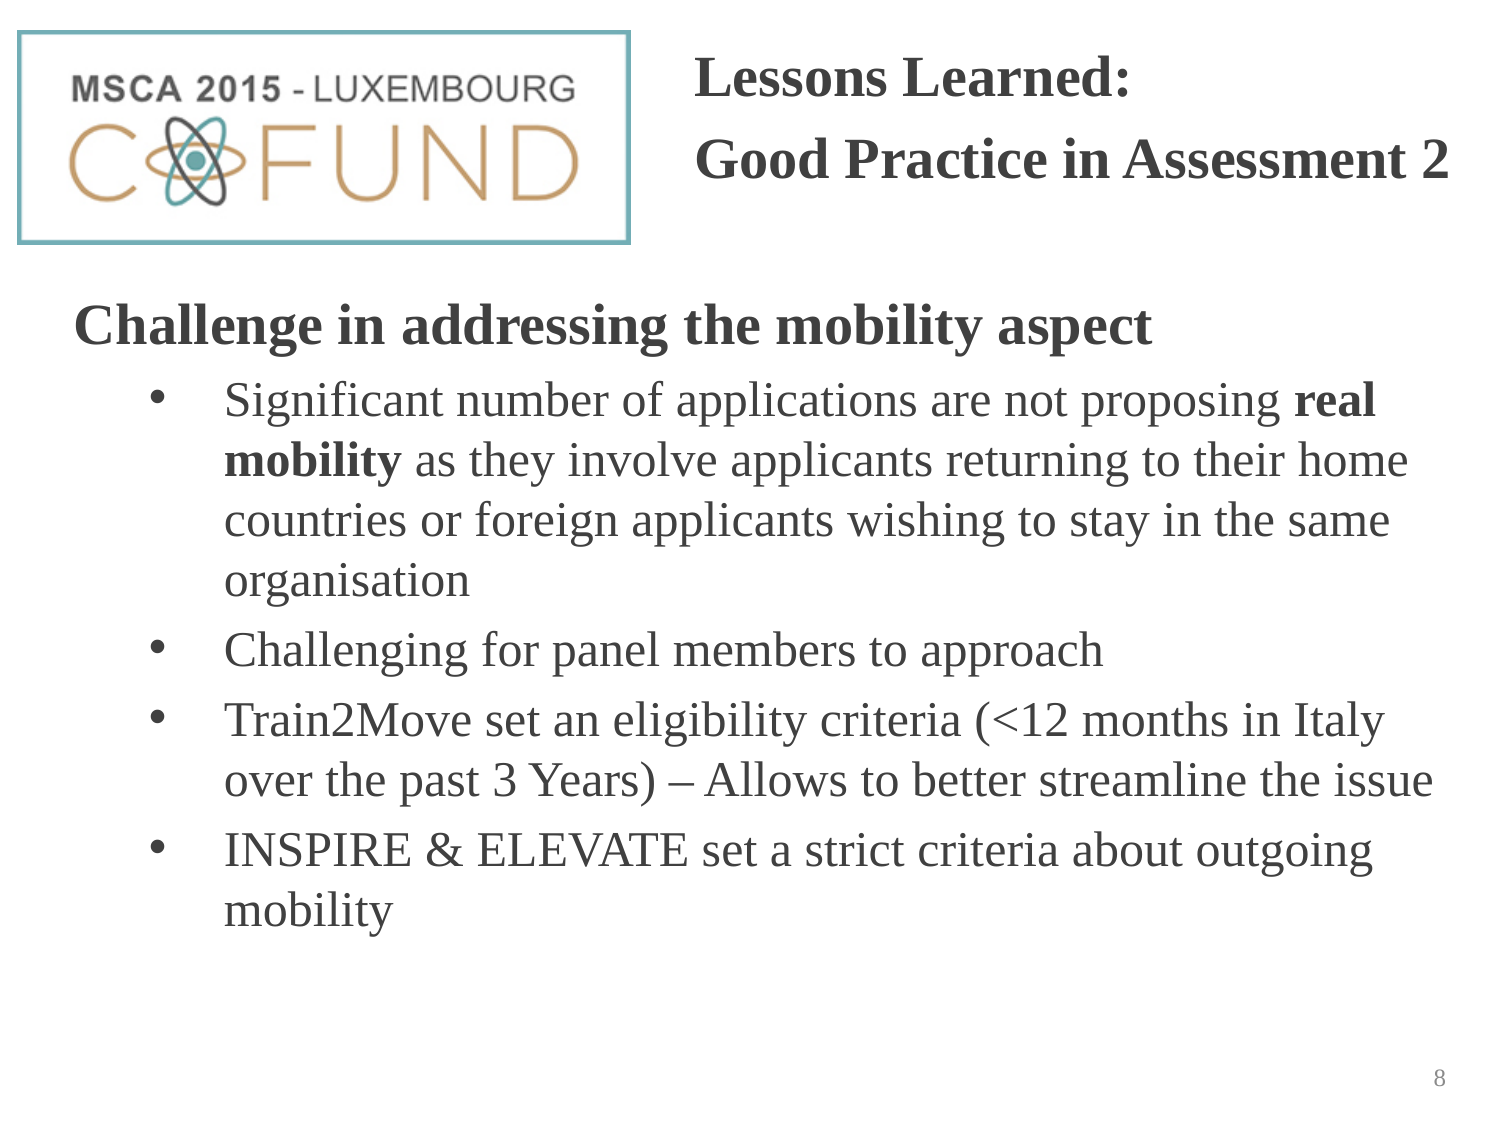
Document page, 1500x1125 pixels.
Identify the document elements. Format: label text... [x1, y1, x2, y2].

picture [17, 30, 631, 246]
footer 8 [986, 1046, 1462, 1107]
text_box Lessons Learned: Good Practice in Assessment 2 [679, 30, 1483, 245]
subtitle Challenge in addressing the mobility aspect Significant number of applications are not proposing real mobility as they involve applicants returning to their home countries or foreign applicants wishing to stay in the same organisation Challenging for panel members to approach Train2Move set an eligibility criteria (<12 months in Italy over the past 3 Years) – Allows to better streamline the issue INSPIRE & ELEVATE set a strict criteria about outgoing mobility [58, 278, 1483, 1083]
